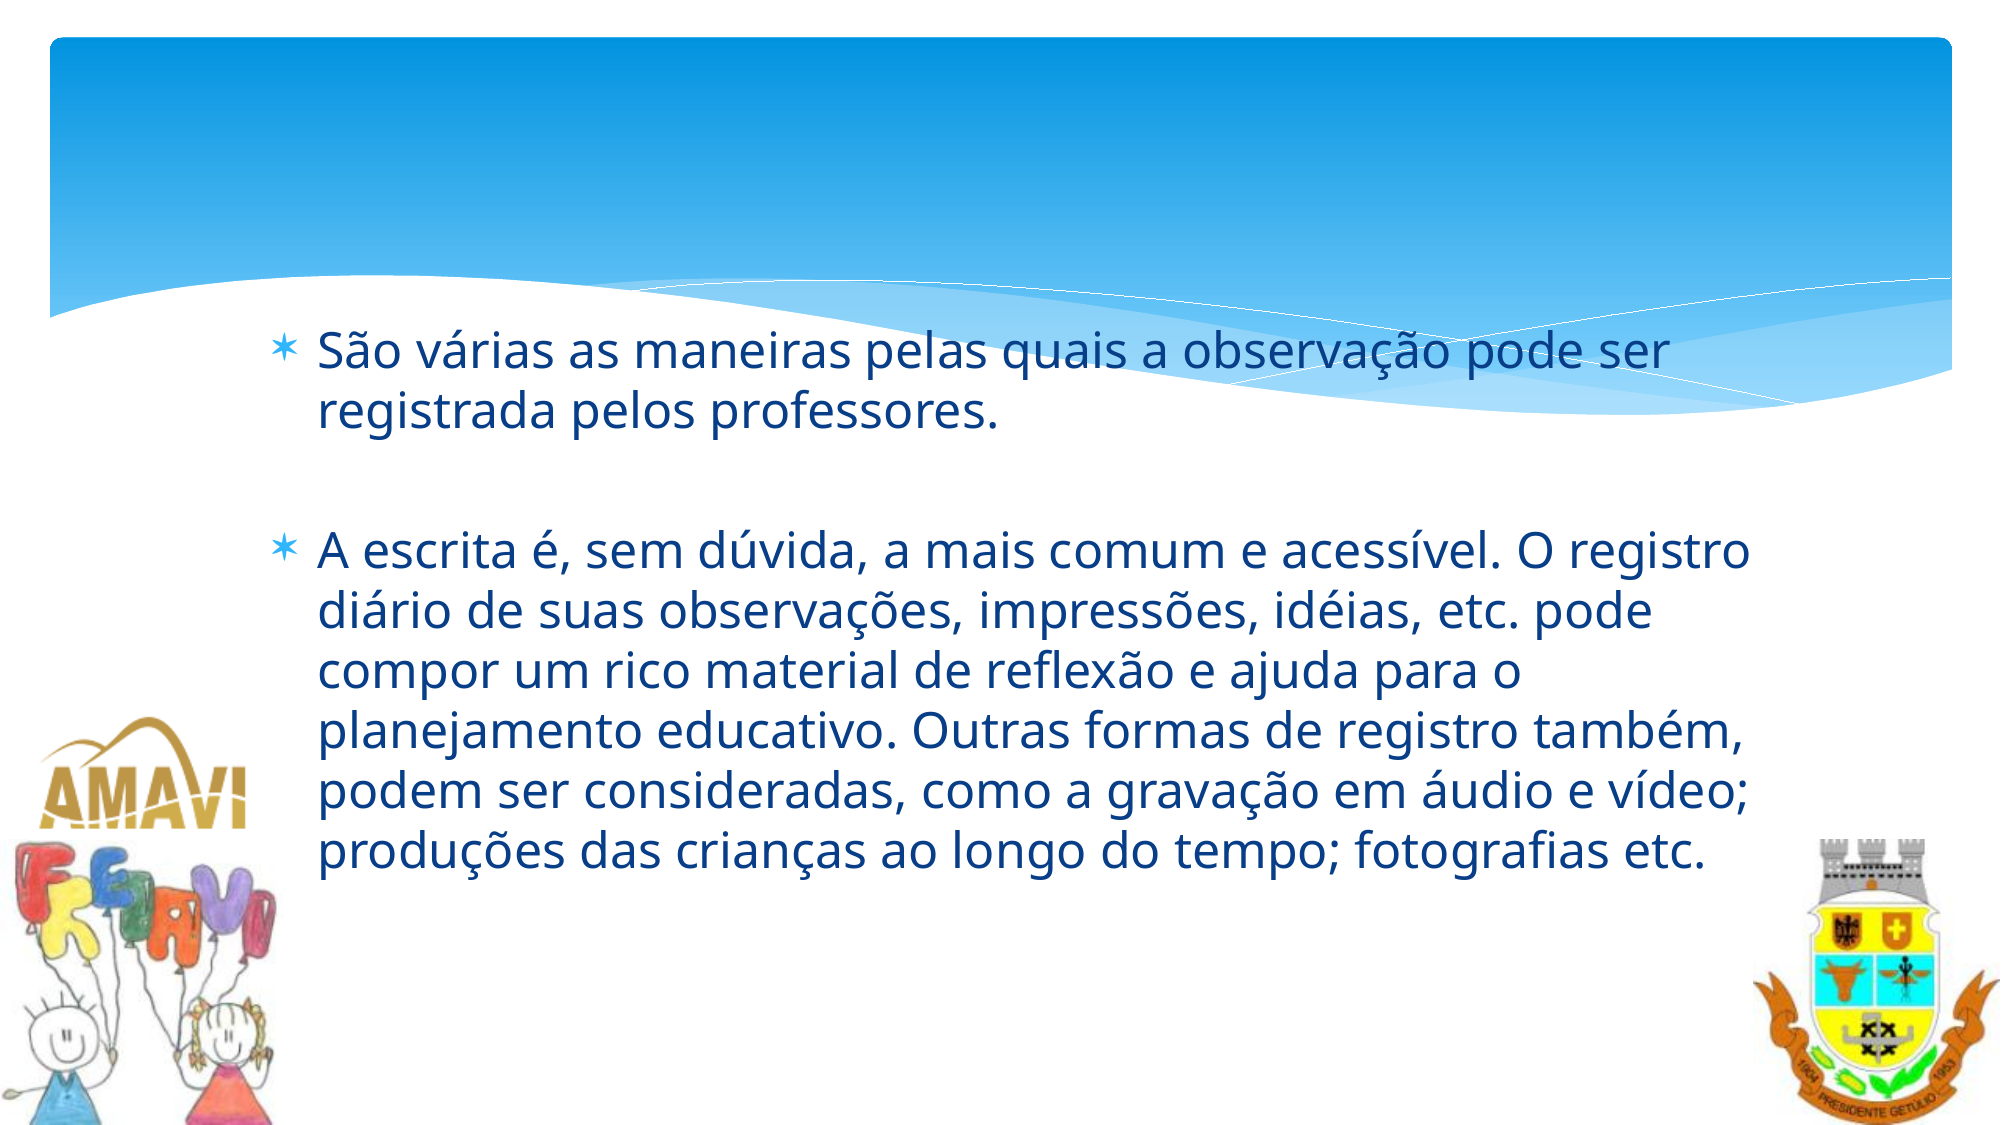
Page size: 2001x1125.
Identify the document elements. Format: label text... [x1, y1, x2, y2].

picture [1752, 839, 2000, 1125]
list São várias as maneiras pelas quais a observação pode ser registrada pelos professores. A escrita é, sem dúvida, a mais comum e acessível. O registro diário de suas observações, impressões, idéias, etc. pode compor um rico material de reflexão e ajuda para o planejamento educativo. Outras formas de registro também, podem ser consideradas, como a gravação em áudio e vídeo; produções das crianças ao longo do tempo; fotografias etc. [257, 311, 1798, 1020]
picture [0, 700, 286, 1125]
